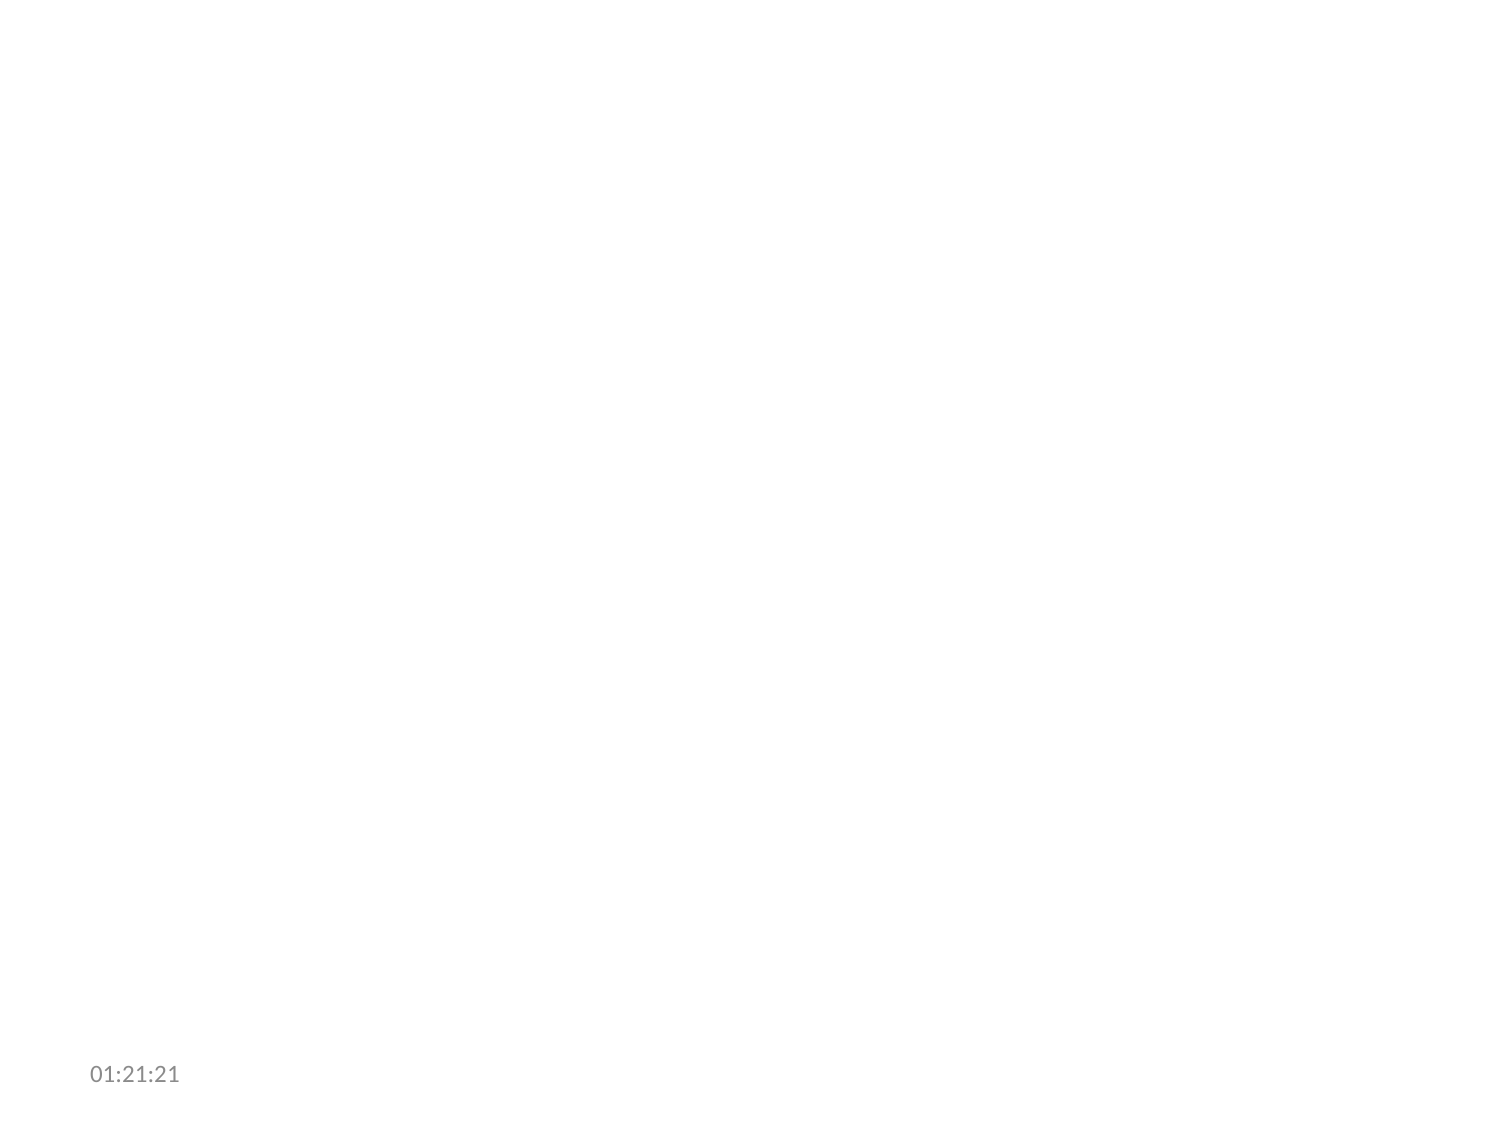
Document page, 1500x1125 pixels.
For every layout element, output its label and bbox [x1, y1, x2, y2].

slide_number [75, 1042, 425, 1103]
